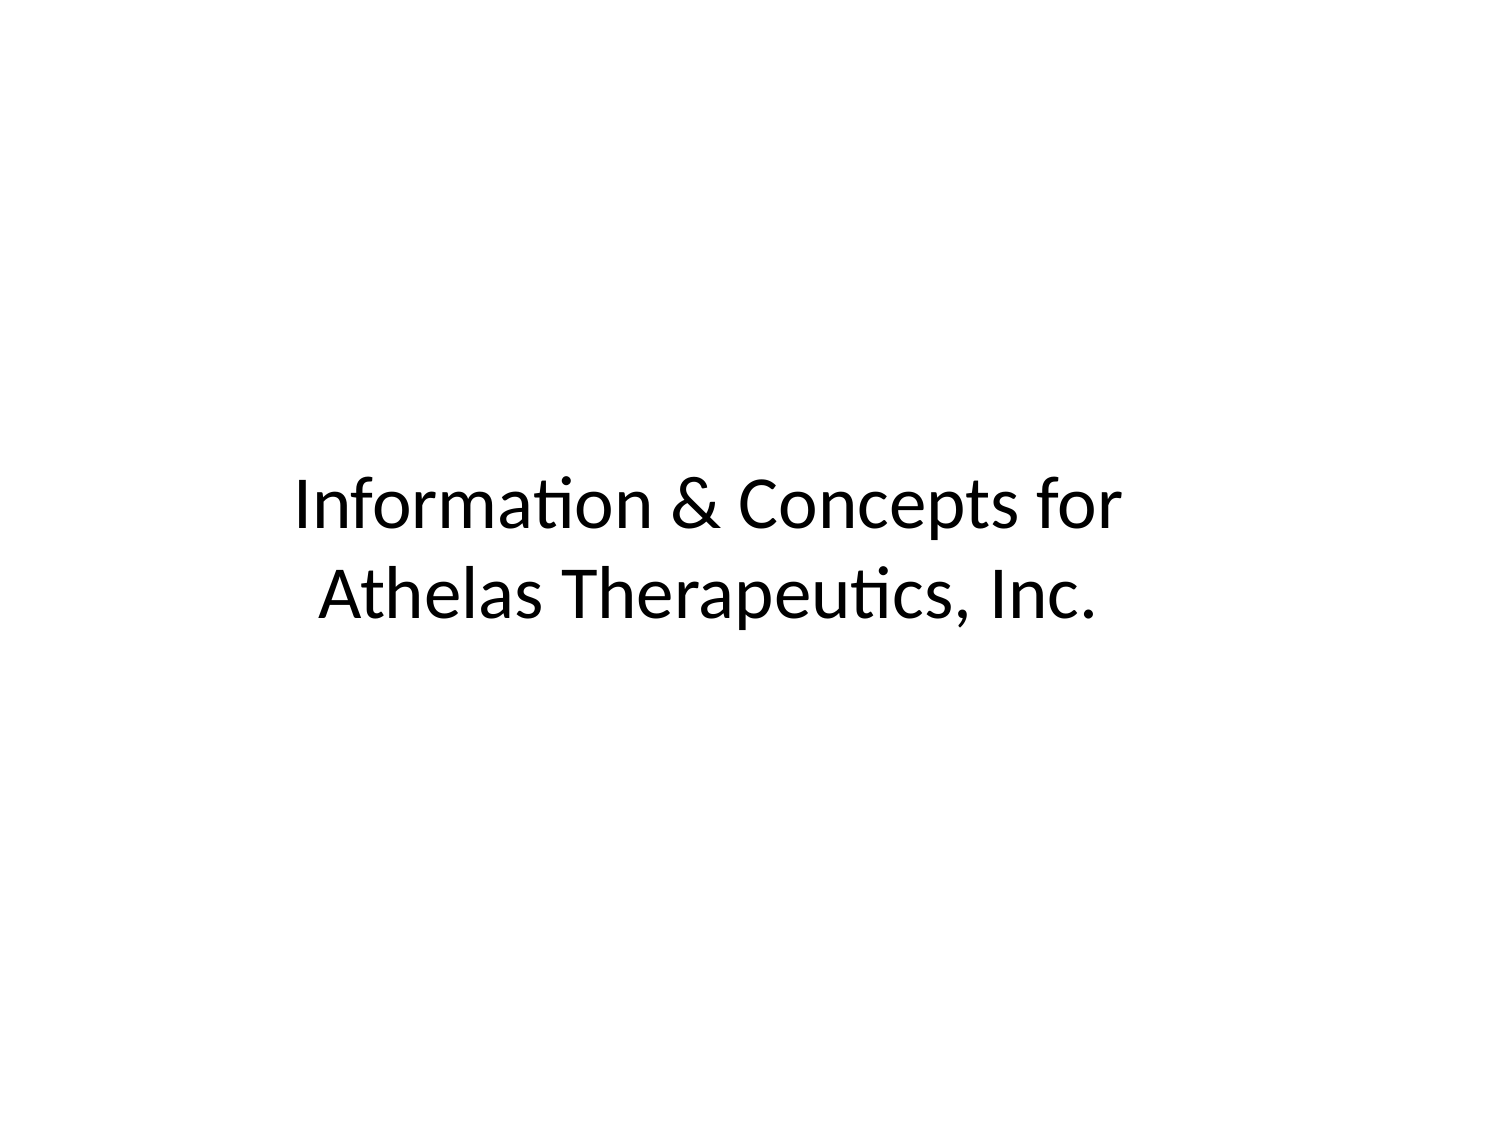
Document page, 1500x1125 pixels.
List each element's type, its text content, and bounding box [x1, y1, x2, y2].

text_box Information & Concepts for Athelas Therapeutics, Inc. [278, 446, 1140, 641]
